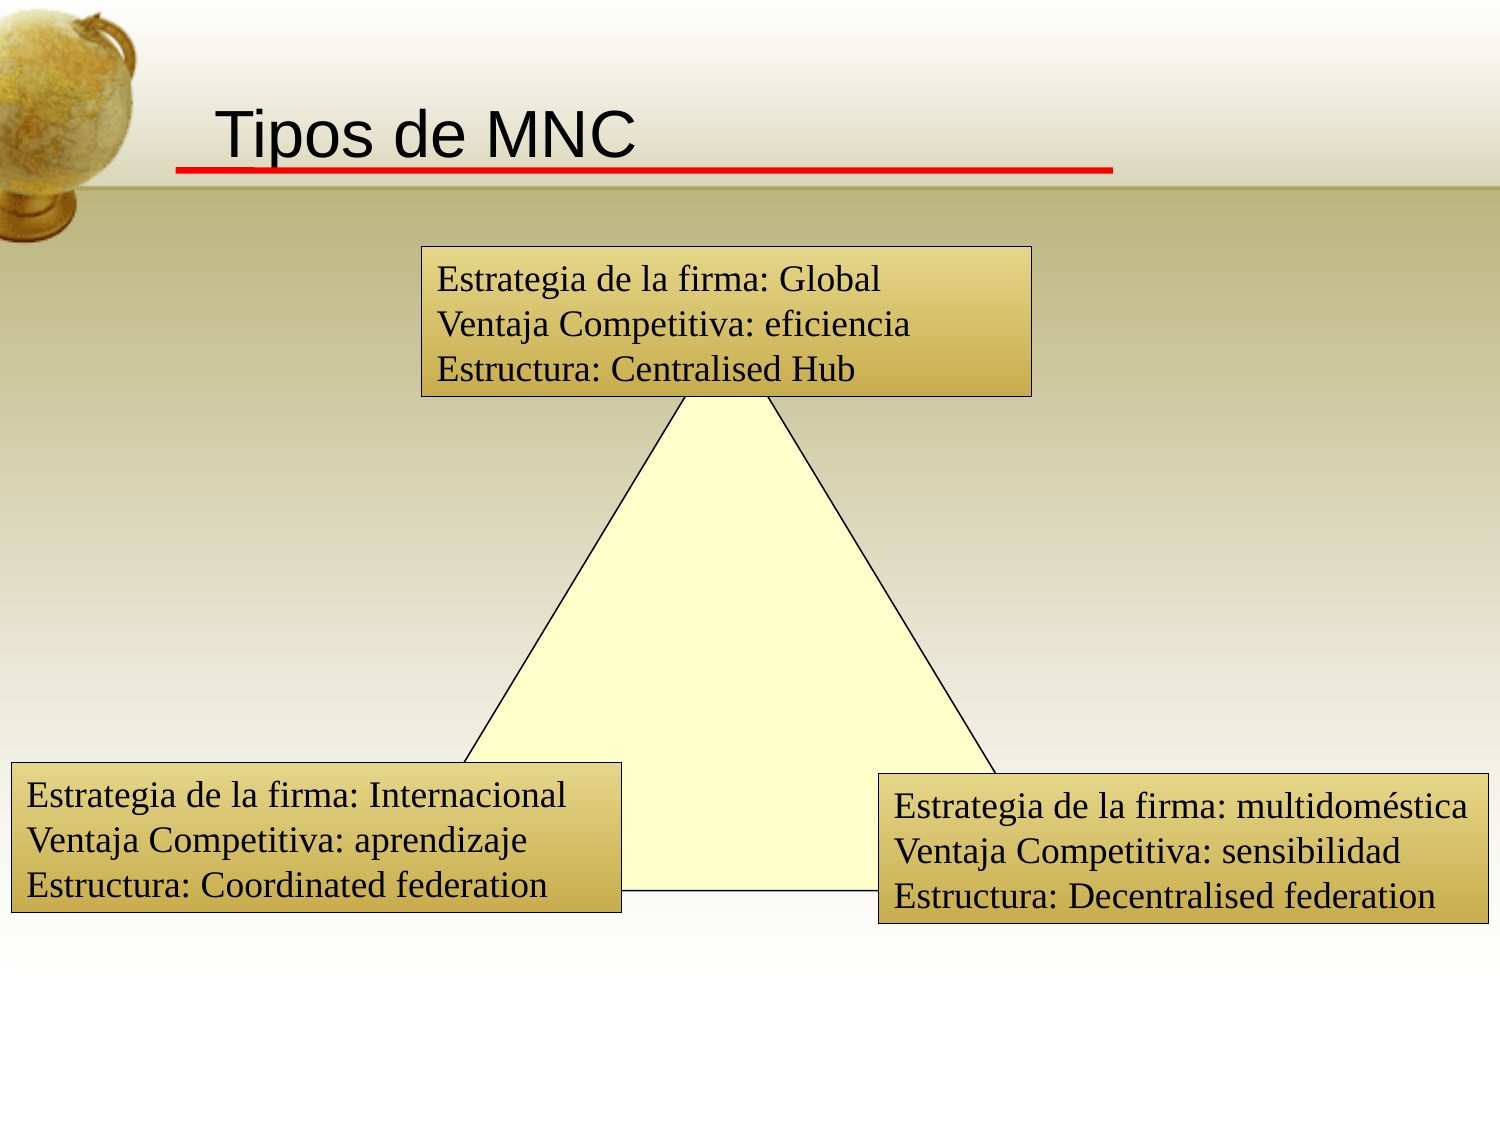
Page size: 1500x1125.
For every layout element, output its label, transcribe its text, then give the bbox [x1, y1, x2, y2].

text_box Estrategia de la firma: multidoméstica Ventaja Competitiva: sensibilidad Estructura: Decentralised federation [878, 773, 1489, 924]
title Tipos de MNC [198, 36, 1500, 179]
text_box Estrategia de la firma: Global Ventaja Competitiva: eficiencia Estructura: Centralised Hub [421, 246, 1032, 397]
text_box [464, 397, 996, 891]
picture [0, 0, 1500, 1125]
text_box Estrategia de la firma: Internacional Ventaja Competitiva: aprendizaje Estructura: Coordinated federation [11, 762, 622, 913]
